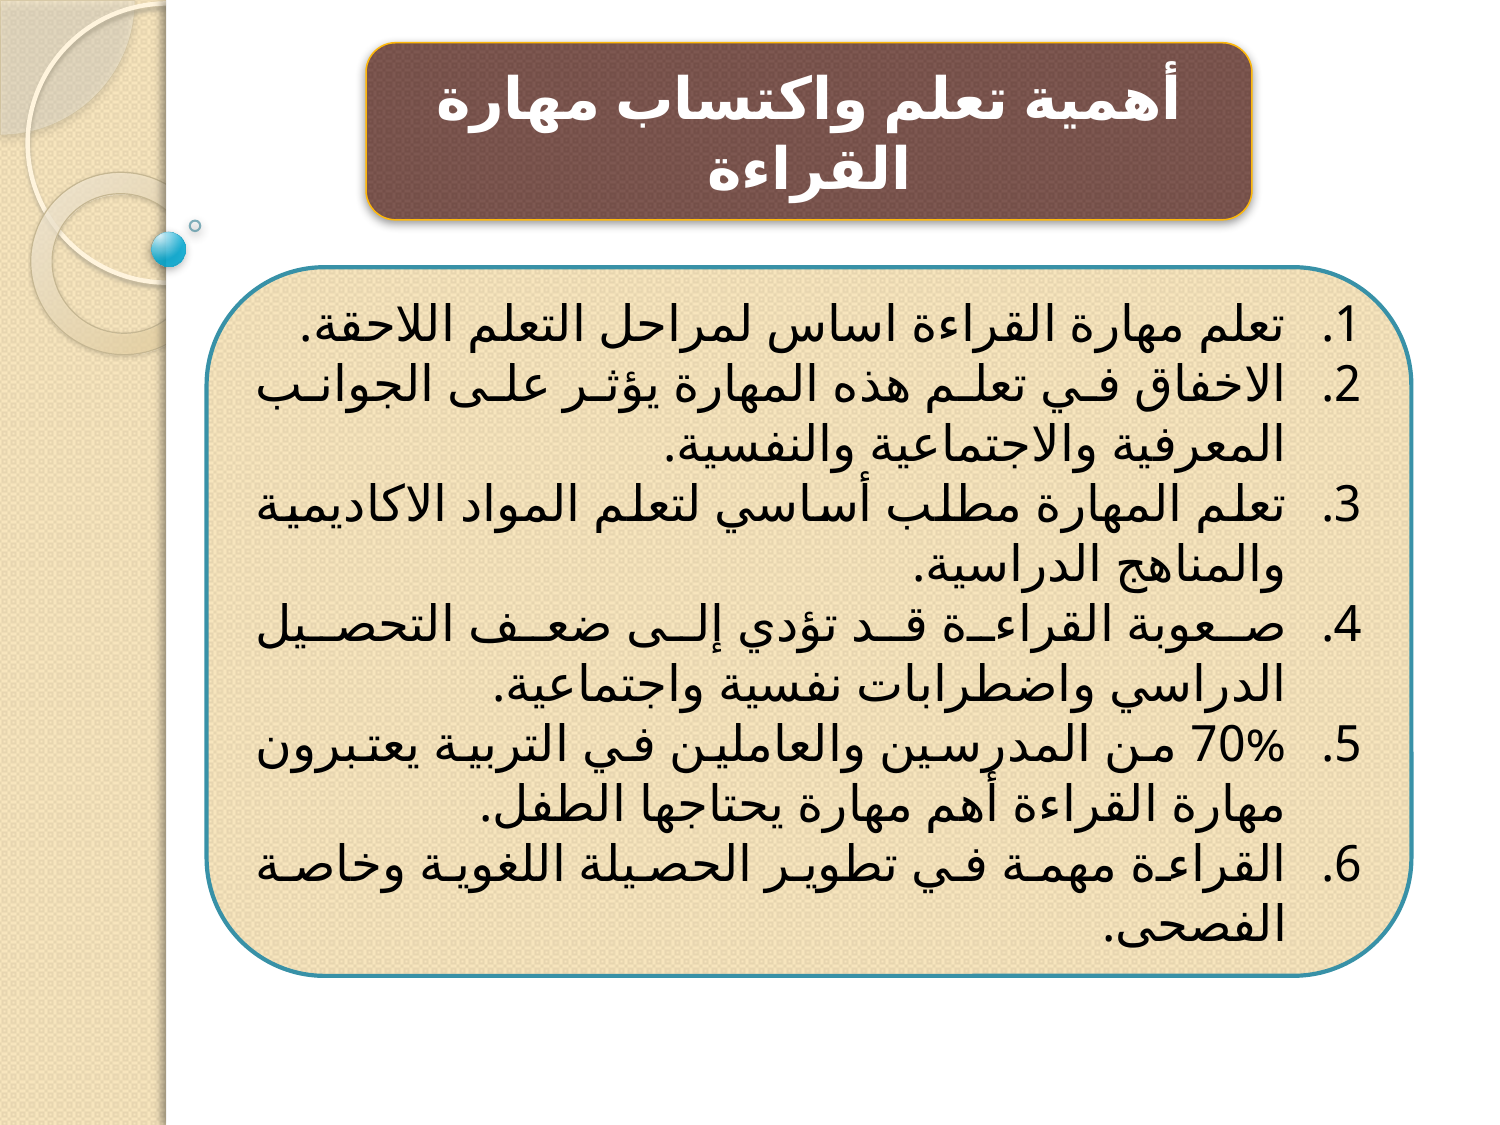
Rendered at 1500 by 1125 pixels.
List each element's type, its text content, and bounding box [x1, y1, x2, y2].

text_box تعلم مهارة القراءة اساس لمراحل التعلم اللاحقة. الاخفاق في تعلم هذه المهارة يؤثر على الجوانب المعرفية والاجتماعية والنفسية. تعلم المهارة مطلب أساسي لتعلم المواد الاكاديمية والمناهج الدراسية. صعوبة القراءة قد تؤدي إلى ضعف التحصيل الدراسي واضطرابات نفسية واجتماعية. 70% من المدرسين والعاملين في التربية يعتبرون مهارة القراءة أهم مهارة يحتاجها الطفل. القراءة مهمة في تطوير الحصيلة اللغوية وخاصة الفصحى. [204, 265, 1414, 978]
text_box أهمية تعلم واكتساب مهارة القراءة [365, 41, 1253, 221]
